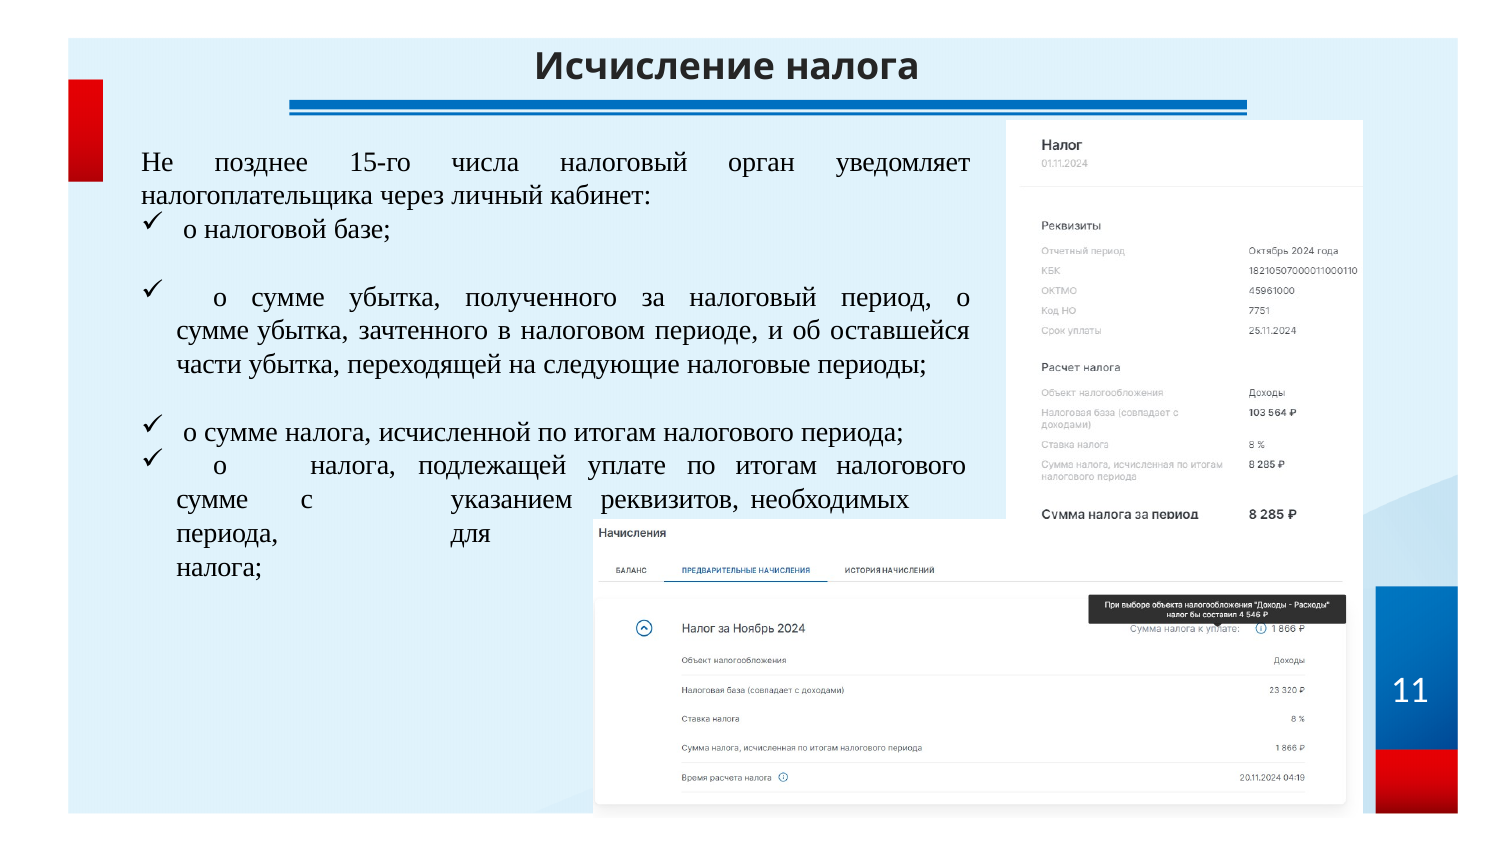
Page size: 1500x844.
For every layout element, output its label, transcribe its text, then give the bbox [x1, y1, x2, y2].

text_box налогового с указанием реквизитов, необходимых для уплаты [299, 445, 588, 548]
picture [1021, 37, 1458, 814]
title Исчисление налога [144, 19, 1021, 141]
text_box [289, 112, 1247, 116]
text_box Не позднее 15-го числа налоговый орган уведомляет налогоплательщика через личный кабинет: о налоговой базе; о сумме убытка, полученного за налоговый период, о сумме убытка, зачтенного в налоговом периоде, и об оставшейся части убытка, переходящей на следующие налоговые периоды; о сумме налога, исчисленной по итогам налогового периода; [139, 141, 588, 447]
text_box [289, 99, 1247, 110]
picture [68, 37, 593, 814]
text_box 11 [1375, 658, 1447, 718]
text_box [593, 120, 1364, 818]
text_box о сумме периода, налога; [139, 445, 293, 582]
